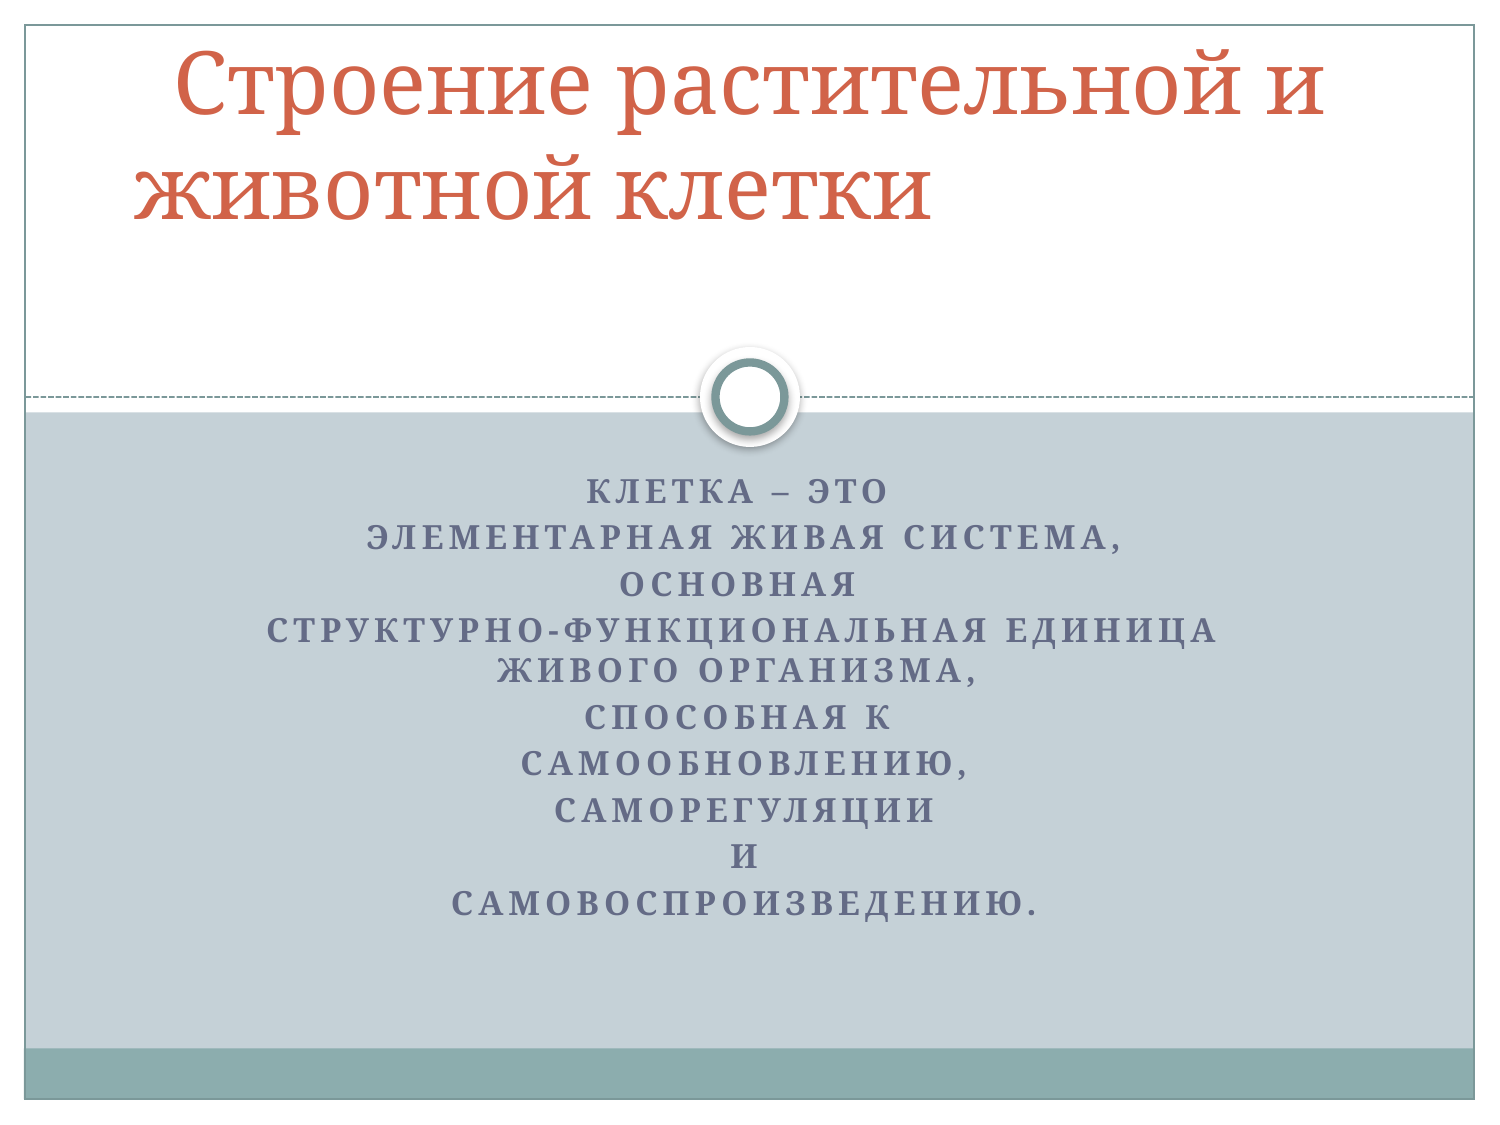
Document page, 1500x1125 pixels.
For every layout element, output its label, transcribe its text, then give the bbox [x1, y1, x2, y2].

subtitle Клетка – это элементарная живая система, основная структурно-функциональная единица живого организма, способная к самообновлению, саморегуляции и самовоспроизведению. [152, 462, 1336, 1032]
title Строение растительной и животной клетки [112, 62, 1388, 350]
